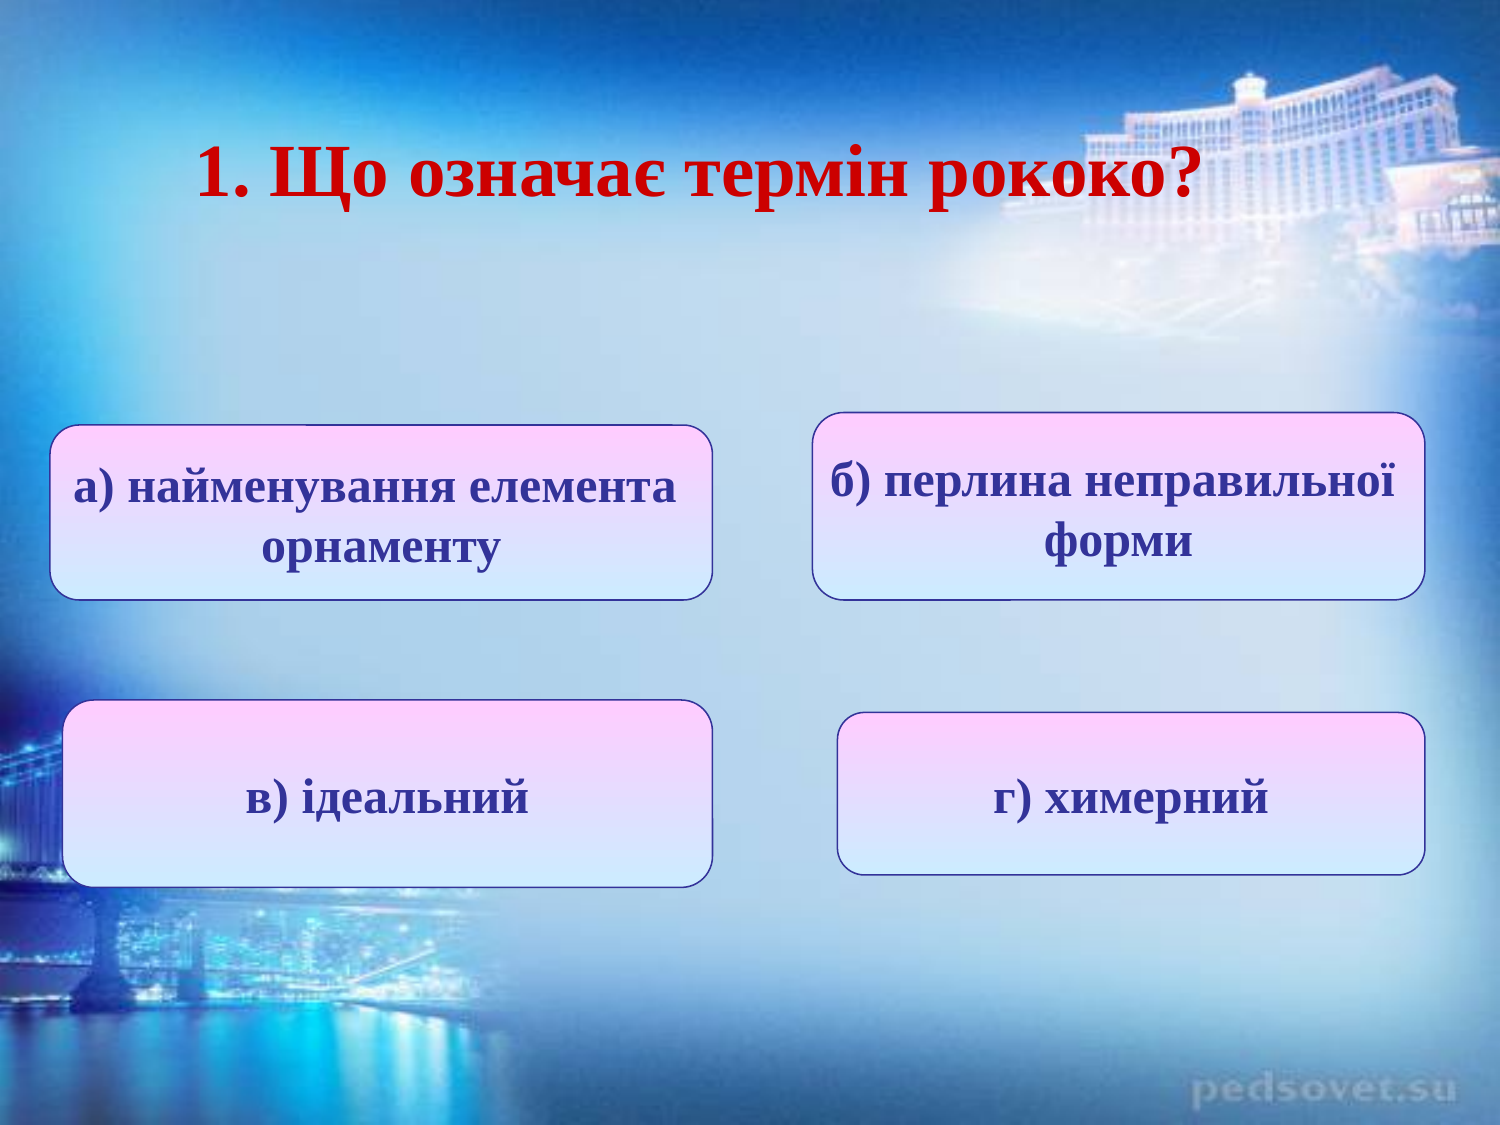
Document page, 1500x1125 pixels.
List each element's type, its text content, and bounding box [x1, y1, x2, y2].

picture [0, 0, 1500, 1125]
text_box а) найменування елемента орнаменту [49, 424, 713, 601]
text_box в) ідеальний [62, 699, 713, 888]
text_box г) химерний [837, 712, 1425, 875]
title 1. Що означає термін рококо? [37, 49, 1363, 238]
text_box б) перлина неправильної форми [812, 412, 1425, 601]
